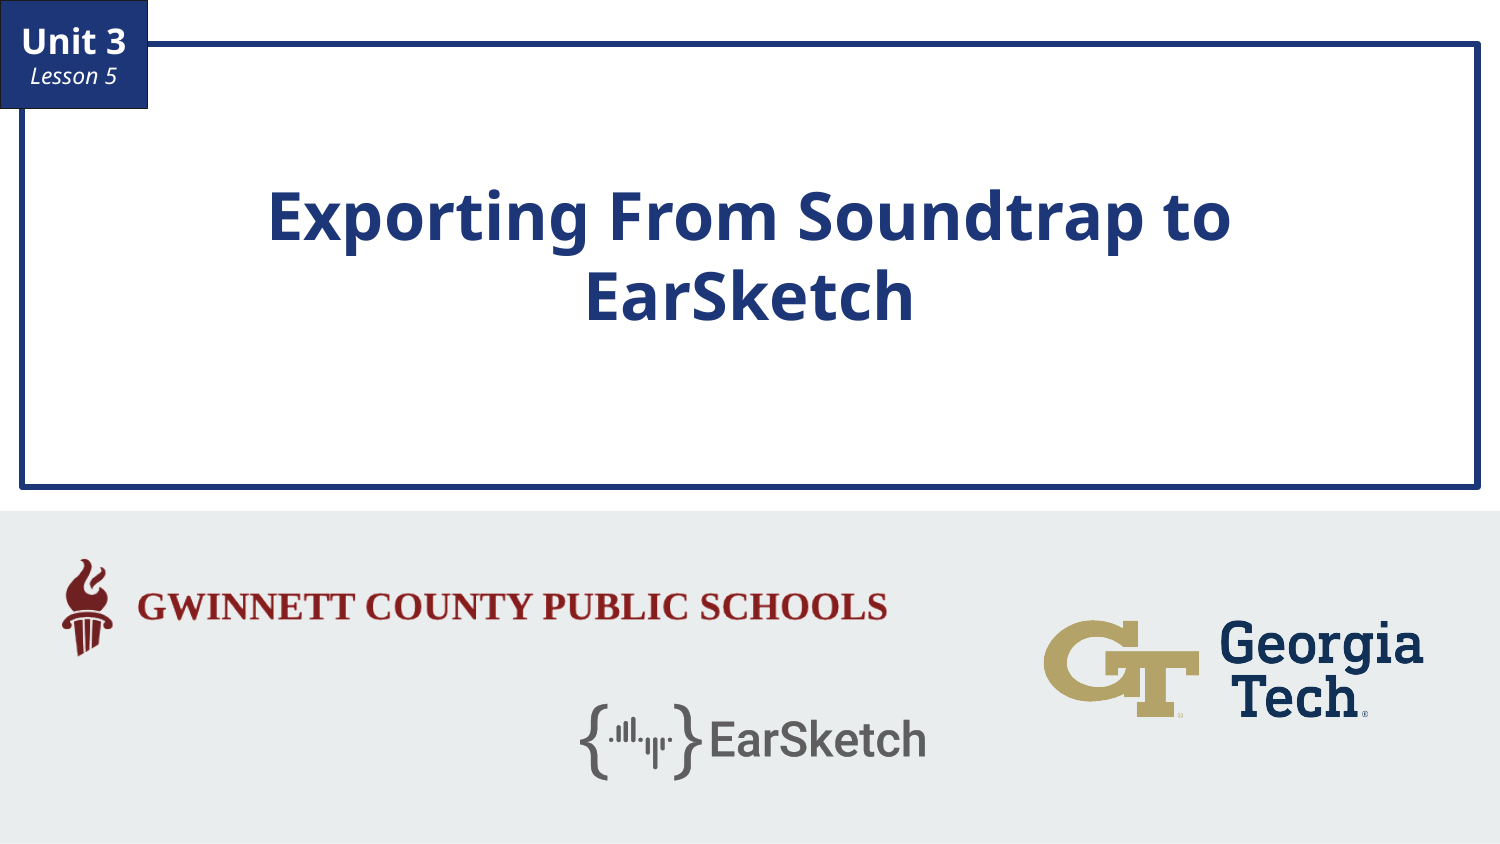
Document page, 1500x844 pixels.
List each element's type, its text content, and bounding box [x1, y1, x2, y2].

text_box [0, 511, 1500, 844]
picture [580, 687, 933, 797]
picture [49, 554, 901, 664]
text_box Unit 3 Lesson 5 [0, 0, 148, 109]
picture [1011, 590, 1453, 748]
picture [25, 46, 1475, 485]
